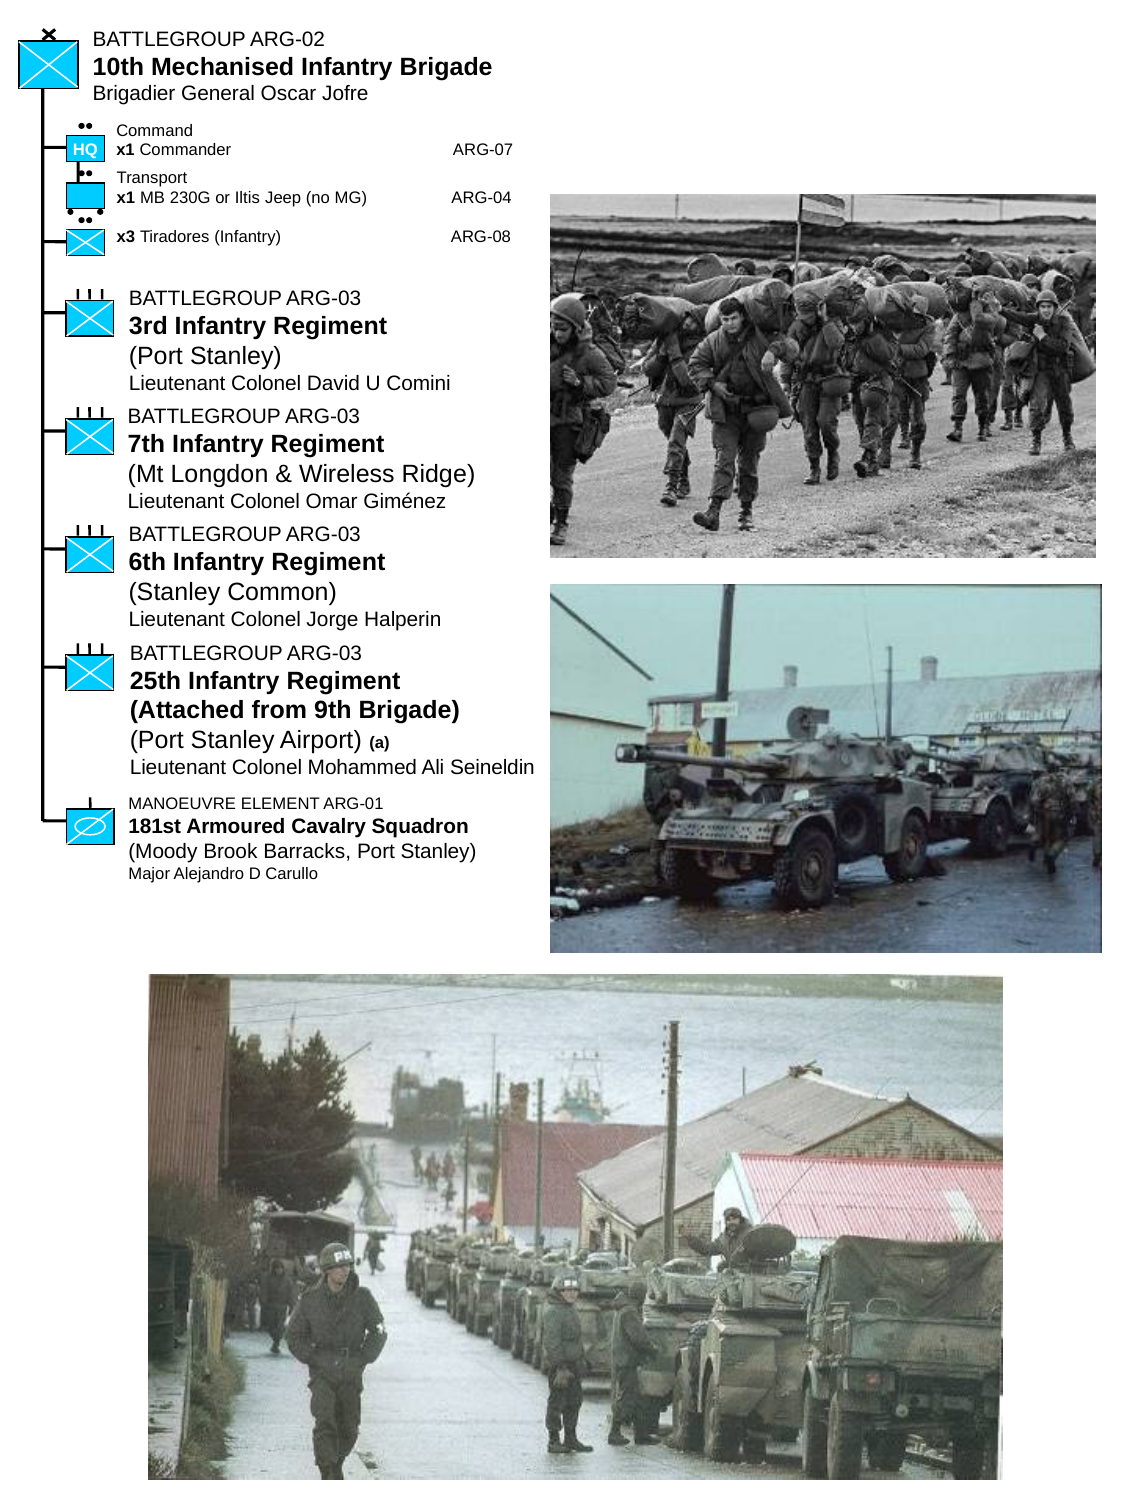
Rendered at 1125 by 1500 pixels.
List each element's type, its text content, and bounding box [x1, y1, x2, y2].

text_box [77, 643, 103, 654]
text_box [66, 655, 114, 691]
text_box BATTLEGROUP ARG-02 10th Mechanised Infantry Brigade Brigadier General Oscar Jofre [77, 17, 509, 113]
text_box MANOEUVRE ELEMENT ARG-01 181st Armoured Cavalry Squadron (Moody Brook Barracks, Port Stanley) Major Alejandro D Carullo [113, 785, 492, 890]
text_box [79, 171, 92, 176]
text_box Transport x1 MB 230G or Iltis Jeep (no MG) ARG-04 [101, 159, 528, 214]
picture [550, 194, 1096, 558]
text_box BATTLEGROUP ARG-03 7th Infantry Regiment (Mt Longdon & Wireless Ridge) Lieutenant Colonel Omar Giménez [112, 395, 491, 521]
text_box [77, 407, 103, 418]
text_box BATTLEGROUP ARG-03 25th Infantry Regiment (Attached from 9th Brigade) (Port Stanley Airport) (a) Lieutenant Colonel Mohammed Ali Seineldin [114, 631, 550, 787]
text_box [66, 182, 105, 215]
text_box BATTLEGROUP ARG-03 6th Infantry Regiment (Stanley Common) Lieutenant Colonel Jorge Halperin [113, 513, 457, 639]
picture [148, 974, 1003, 1480]
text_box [42, 29, 56, 40]
picture [550, 584, 1102, 953]
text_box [66, 300, 114, 337]
text_box x3 Tiradores (Infantry) ARG-08 [101, 218, 527, 253]
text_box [66, 135, 105, 162]
text_box BATTLEGROUP ARG-03 3rd Infantry Regiment (Port Stanley) Lieutenant Colonel David U Comini [114, 277, 466, 395]
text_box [77, 288, 103, 300]
text_box Command x1 Commander ARG-07 [101, 111, 529, 167]
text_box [18, 41, 79, 89]
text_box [77, 525, 103, 536]
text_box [79, 123, 92, 129]
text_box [66, 809, 114, 845]
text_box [66, 229, 105, 256]
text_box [66, 418, 114, 455]
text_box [66, 536, 114, 573]
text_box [79, 217, 92, 223]
